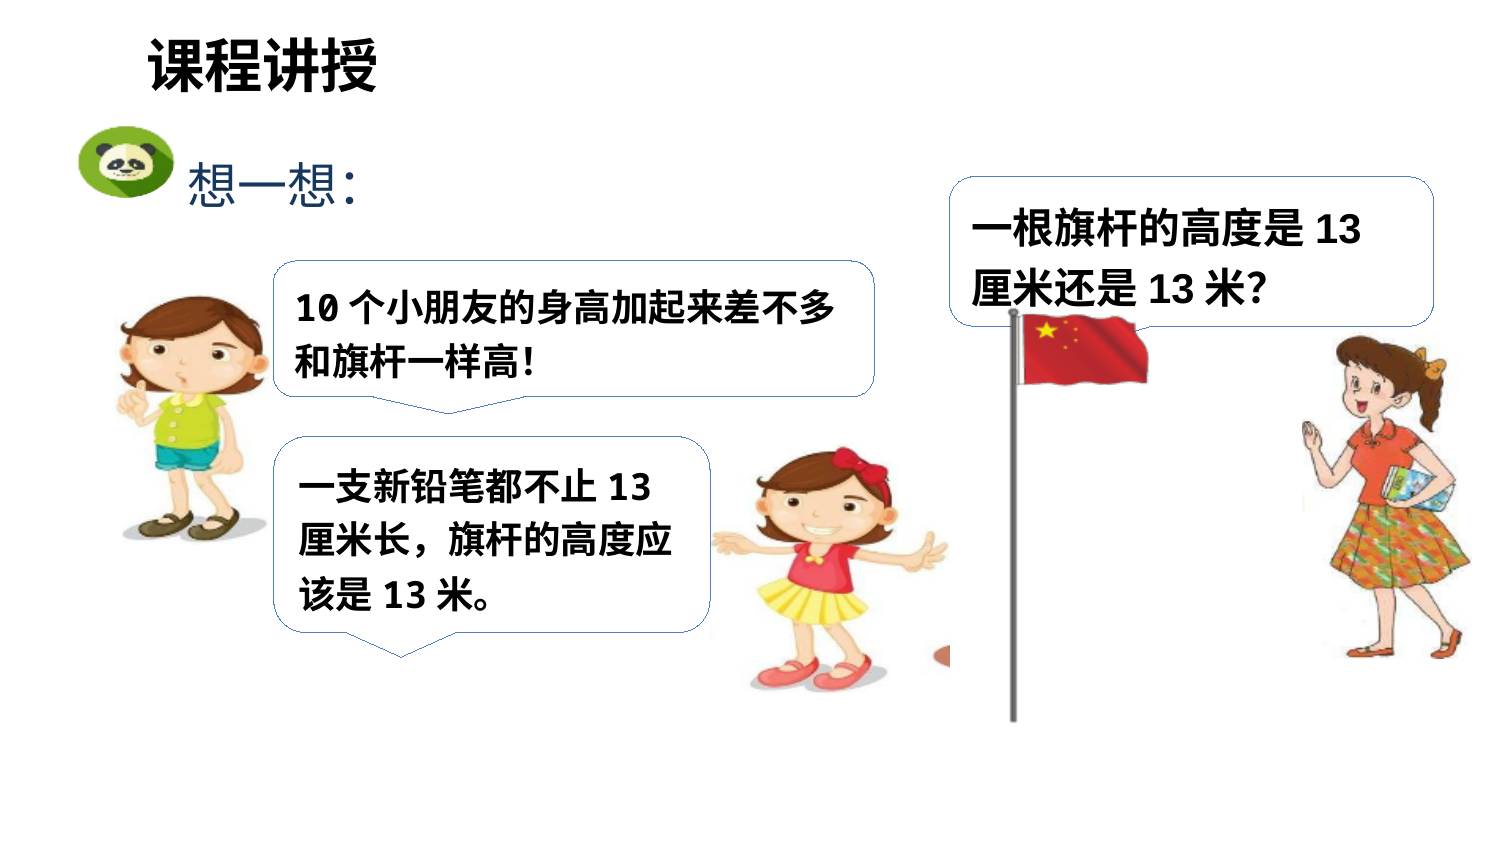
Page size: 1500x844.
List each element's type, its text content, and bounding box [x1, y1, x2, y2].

text_box 一根旗杆的高度是13厘米还是13米？ [949, 176, 1434, 327]
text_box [76, 122, 412, 224]
picture [1301, 331, 1472, 660]
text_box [273, 436, 950, 694]
picture [110, 293, 274, 545]
text_box 10个小朋友的身高加起来差不多和旗杆一样高！ [273, 260, 875, 414]
picture [1004, 302, 1155, 734]
text_box 课程讲授 [131, 21, 419, 107]
